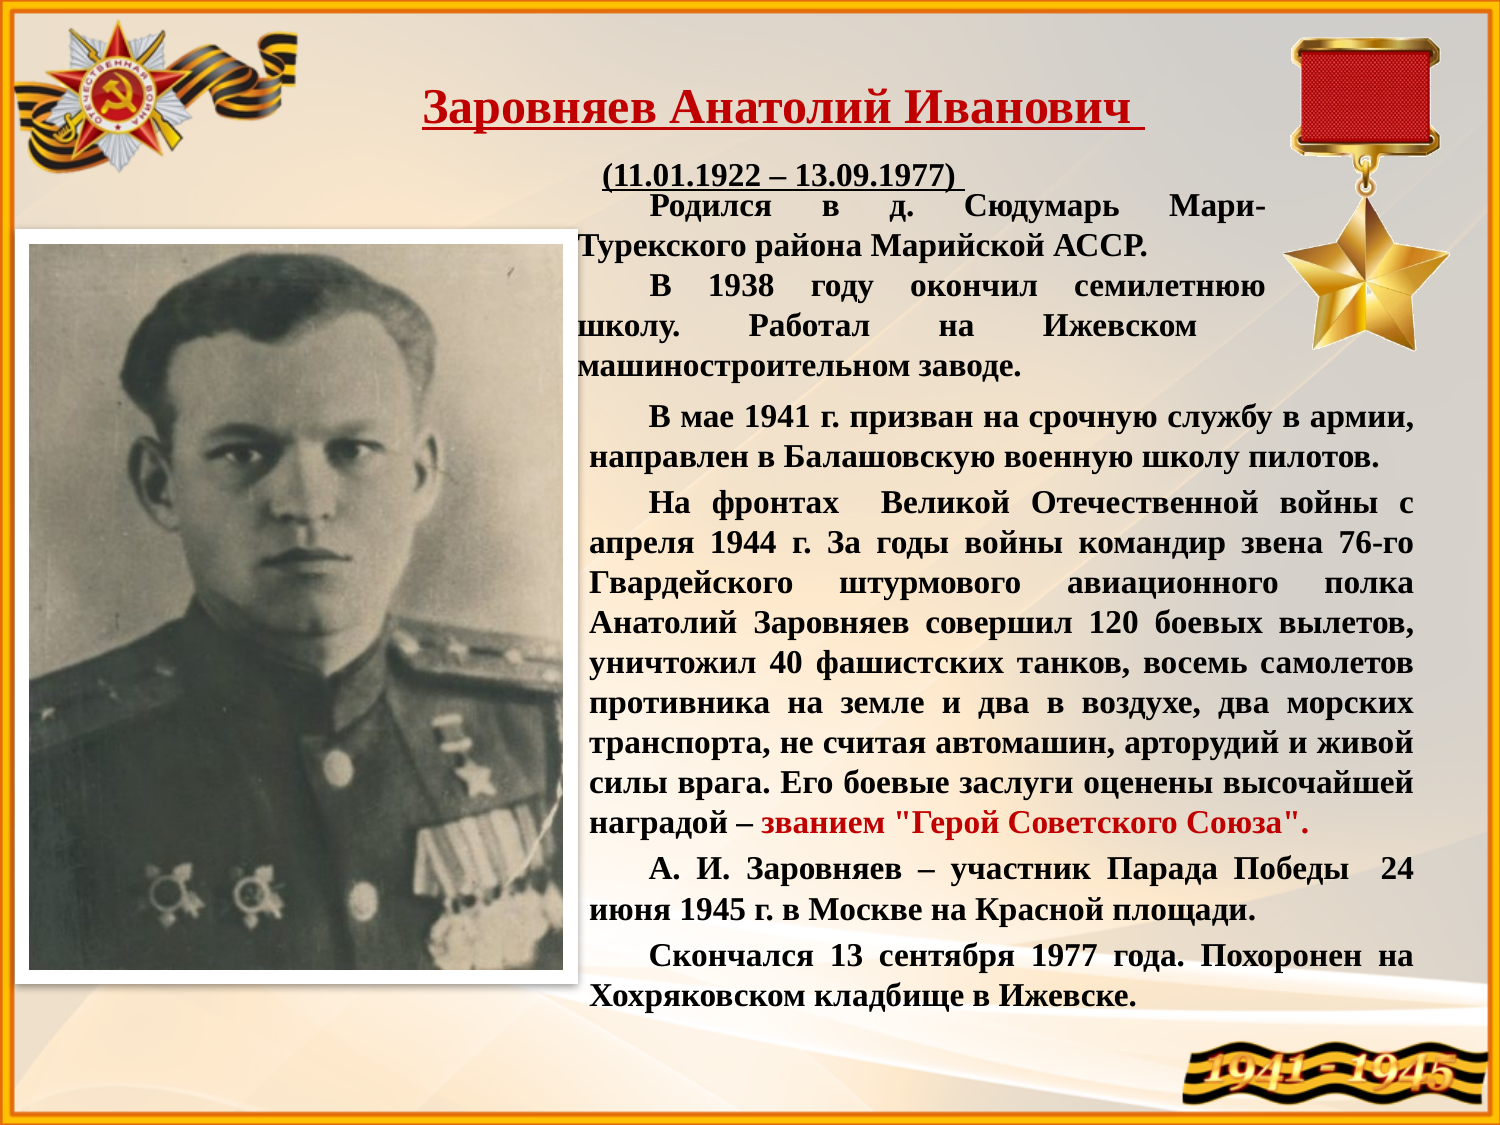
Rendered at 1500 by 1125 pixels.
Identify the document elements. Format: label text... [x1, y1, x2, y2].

text_box Родился в д. Сюдумарь Мари-Турекского района Марийской АССР. В 1938 году окончил семилетнюю школу. Работал на Ижевском машиностроительном заводе. [562, 175, 1282, 451]
picture [0, 0, 1500, 1125]
list В мае 1941 г. призван на срочную службу в армии, направлен в Балашовскую военную школу пилотов. На фронтах Великой Отечественной войны с апреля 1944 г. За годы войны командир звена 76-го Гвардейского штурмового авиационного полка Анатолий Заровняев совершил 120 боевых вылетов, уничтожил 40 фашистских танков, восемь самолетов противника на земле и два в воздухе, два морских транспорта, не считая автомашин, арторудий и живой силы врага. Его боевые заслуги оценены высочайшей наградой – званием "Герой Советского Союза". А. И. Заровняев – участник Парада Победы 24 июня 1945 г. в Москве на Красной площади. Скончался 13 сентября 1977 года. Похоронен на Хохряковском кладбище в Ижевске. [574, 386, 1431, 1020]
title Заровняев Анатолий Иванович (11.01.1922 – 13.09.1977) [312, 54, 1254, 223]
